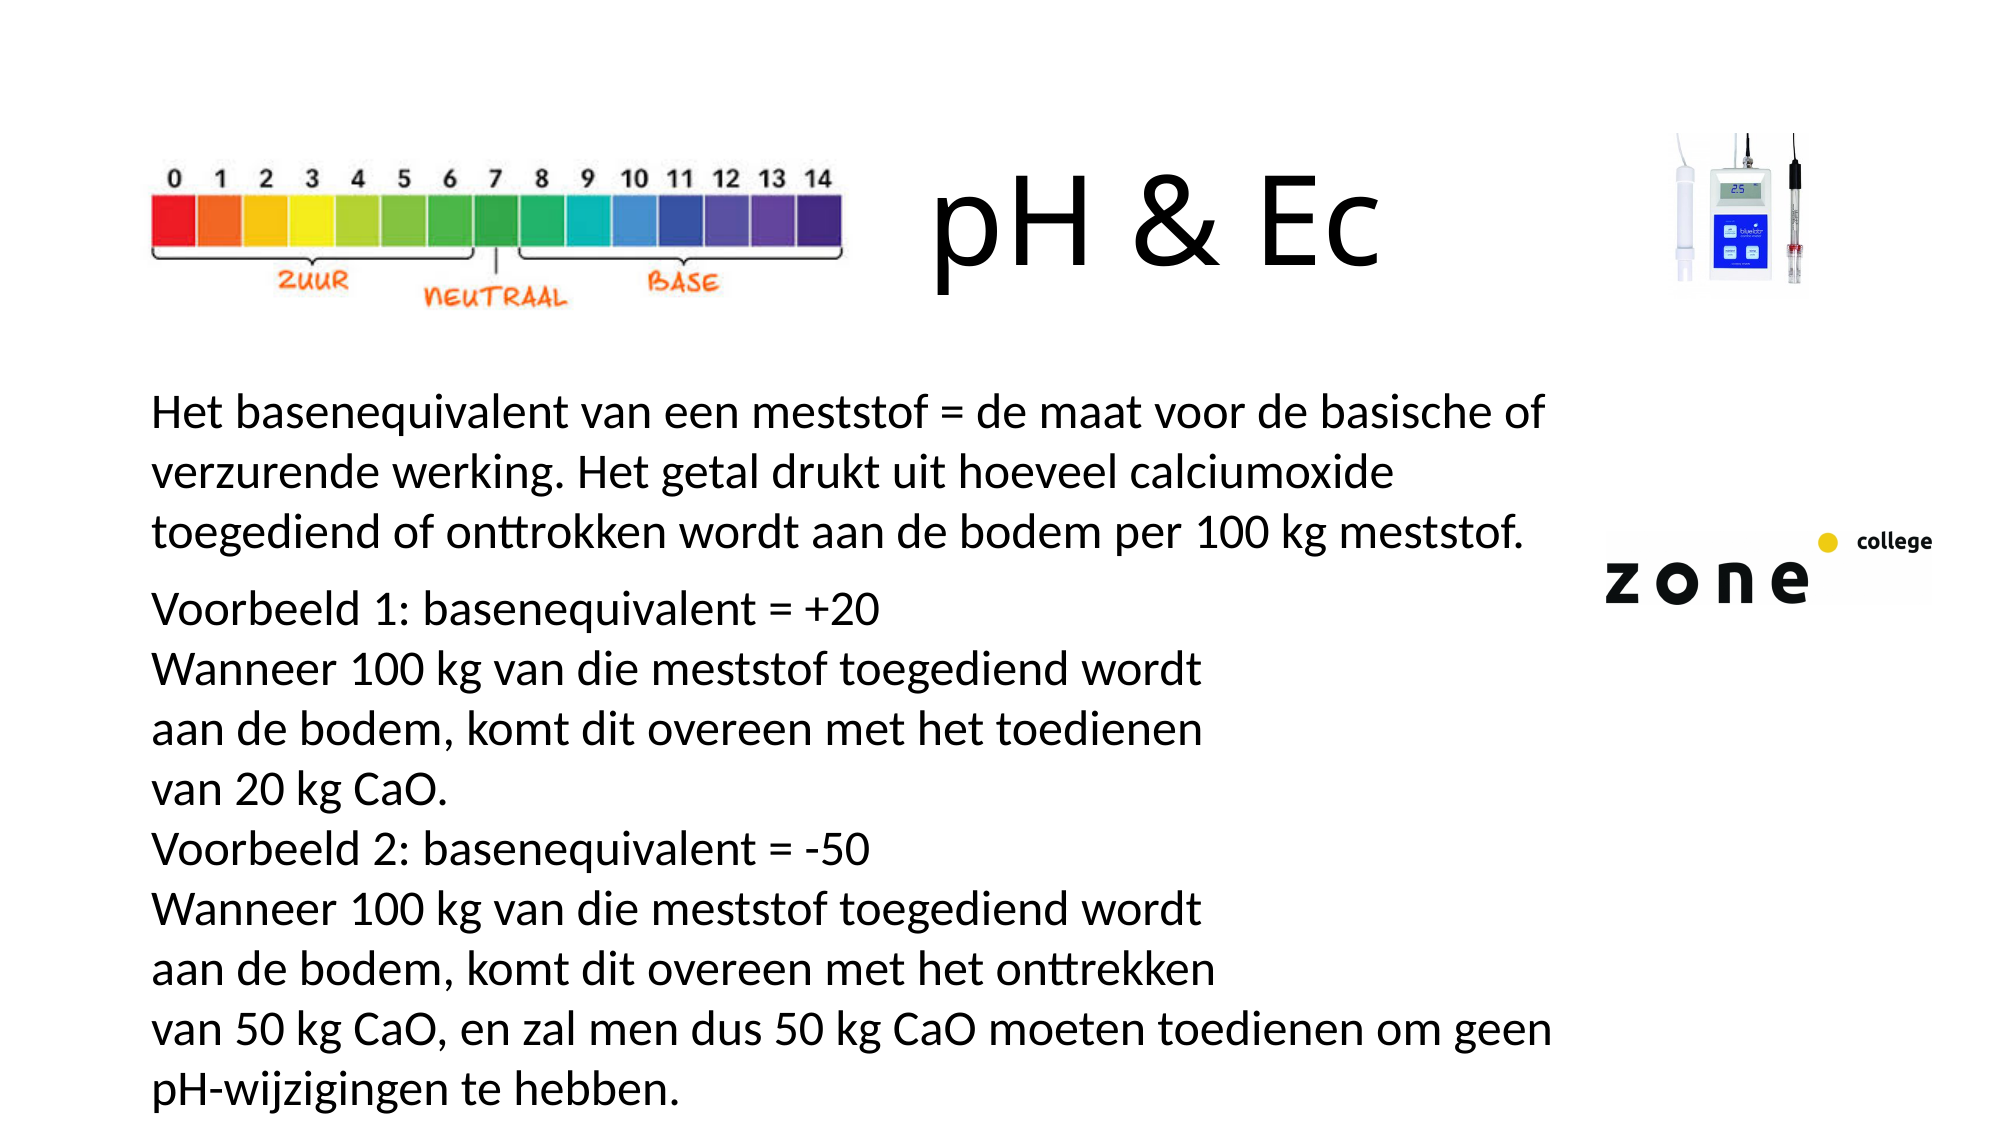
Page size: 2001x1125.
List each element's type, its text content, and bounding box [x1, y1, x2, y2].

text_box Het basenequivalent van een meststof = de maat voor de basische of verzurende werking. Het getal drukt uit hoeveel calciumoxide toegediend of onttrokken wordt aan de bodem per 100 kg meststof. [136, 371, 1570, 567]
picture [1606, 531, 1932, 605]
text_box pH & Ec [912, 133, 1399, 298]
text_box Voorbeeld 1: basenequivalent = +20 Wanneer 100 kg van die meststof toegediend wordt aan de bodem, komt dit overeen met het toedienen van 20 kg CaO. Voorbeeld 2: basenequivalent = -50 Wanneer 100 kg van die meststof toegediend wordt aan de bodem, komt dit overeen met het onttrekken van 50 kg CaO, en zal men dus 50 kg CaO moeten toedienen om geen pH-wijzigingen te hebben. [136, 568, 1570, 1123]
picture [1654, 133, 1821, 299]
picture [136, 147, 860, 318]
